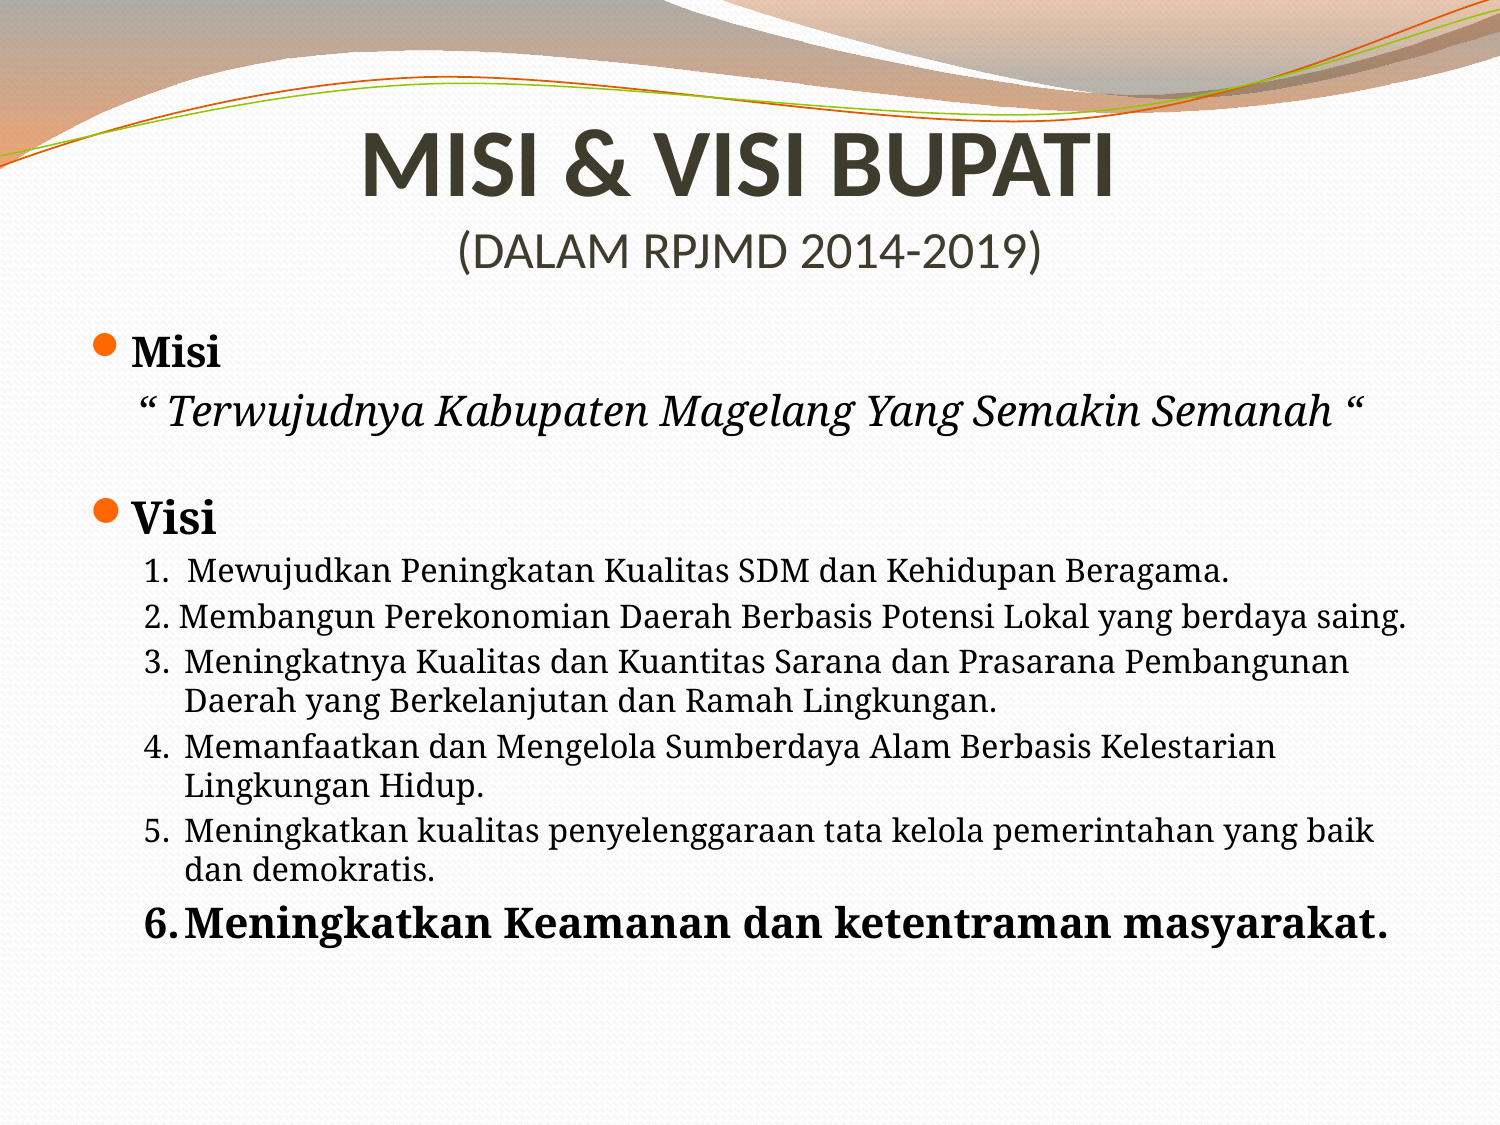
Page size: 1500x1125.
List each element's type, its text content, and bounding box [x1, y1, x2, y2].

list Misi “ Terwujudnya Kabupaten Magelang Yang Semakin Semanah “ Visi 1. Mewujudkan Peningkatan Kualitas SDM dan Kehidupan Beragama. 2. Membangun Perekonomian Daerah Berbasis Potensi Lokal yang berdaya saing. 3. Meningkatnya Kualitas dan Kuantitas Sarana dan Prasarana Pembangunan Daerah yang Berkelanjutan dan Ramah Lingkungan. 4. Memanfaatkan dan Mengelola Sumberdaya Alam Berbasis Kelestarian Lingkungan Hidup. 5. Meningkatkan kualitas penyelenggaraan tata kelola pemerintahan yang baik dan demokratis. 6. Meningkatkan Keamanan dan ketentraman masyarakat. [75, 317, 1425, 1038]
title MISI & VISI BUPATI (DALAM RPJMD 2014-2019) [75, 91, 1425, 279]
